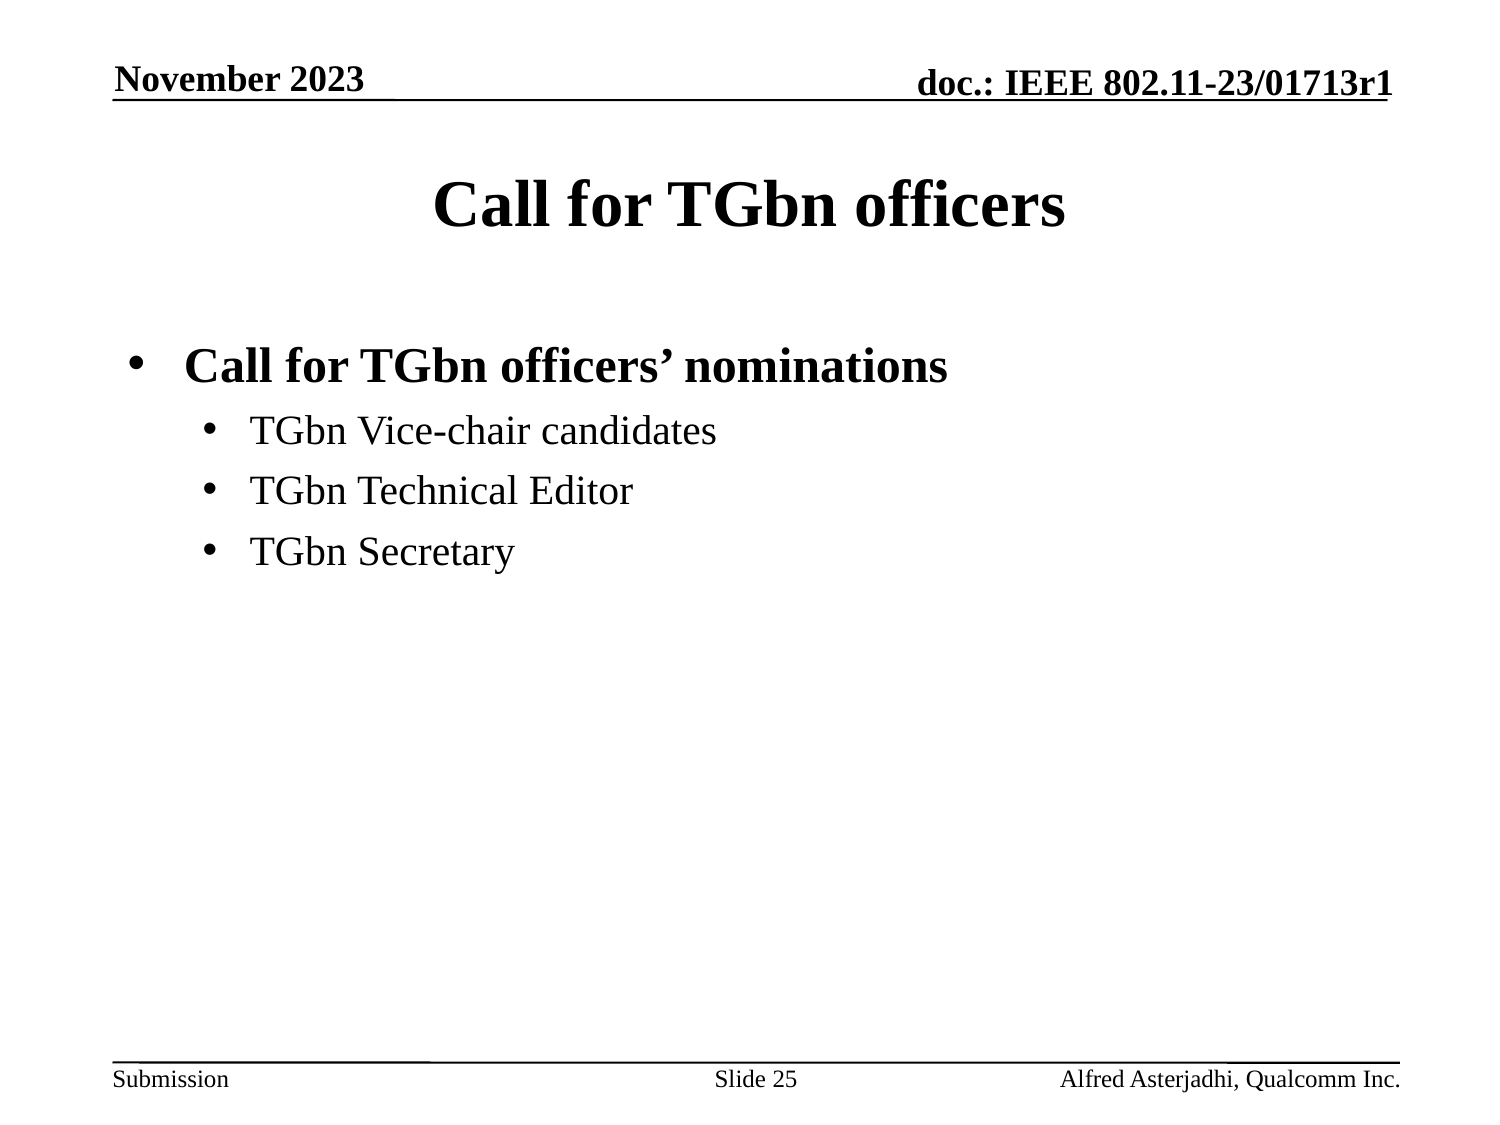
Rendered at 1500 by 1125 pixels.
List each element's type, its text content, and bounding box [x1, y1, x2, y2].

list Call for TGbn officers’ nominations TGbn Vice-chair candidates TGbn Technical Editor TGbn Secretary [112, 324, 1388, 1000]
footer Alfred Asterjadhi, Qualcomm Inc. [878, 1061, 1402, 1093]
slide_number Slide 25 [712, 1061, 800, 1123]
title Call for TGbn officers [112, 112, 1388, 288]
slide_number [114, 54, 423, 100]
